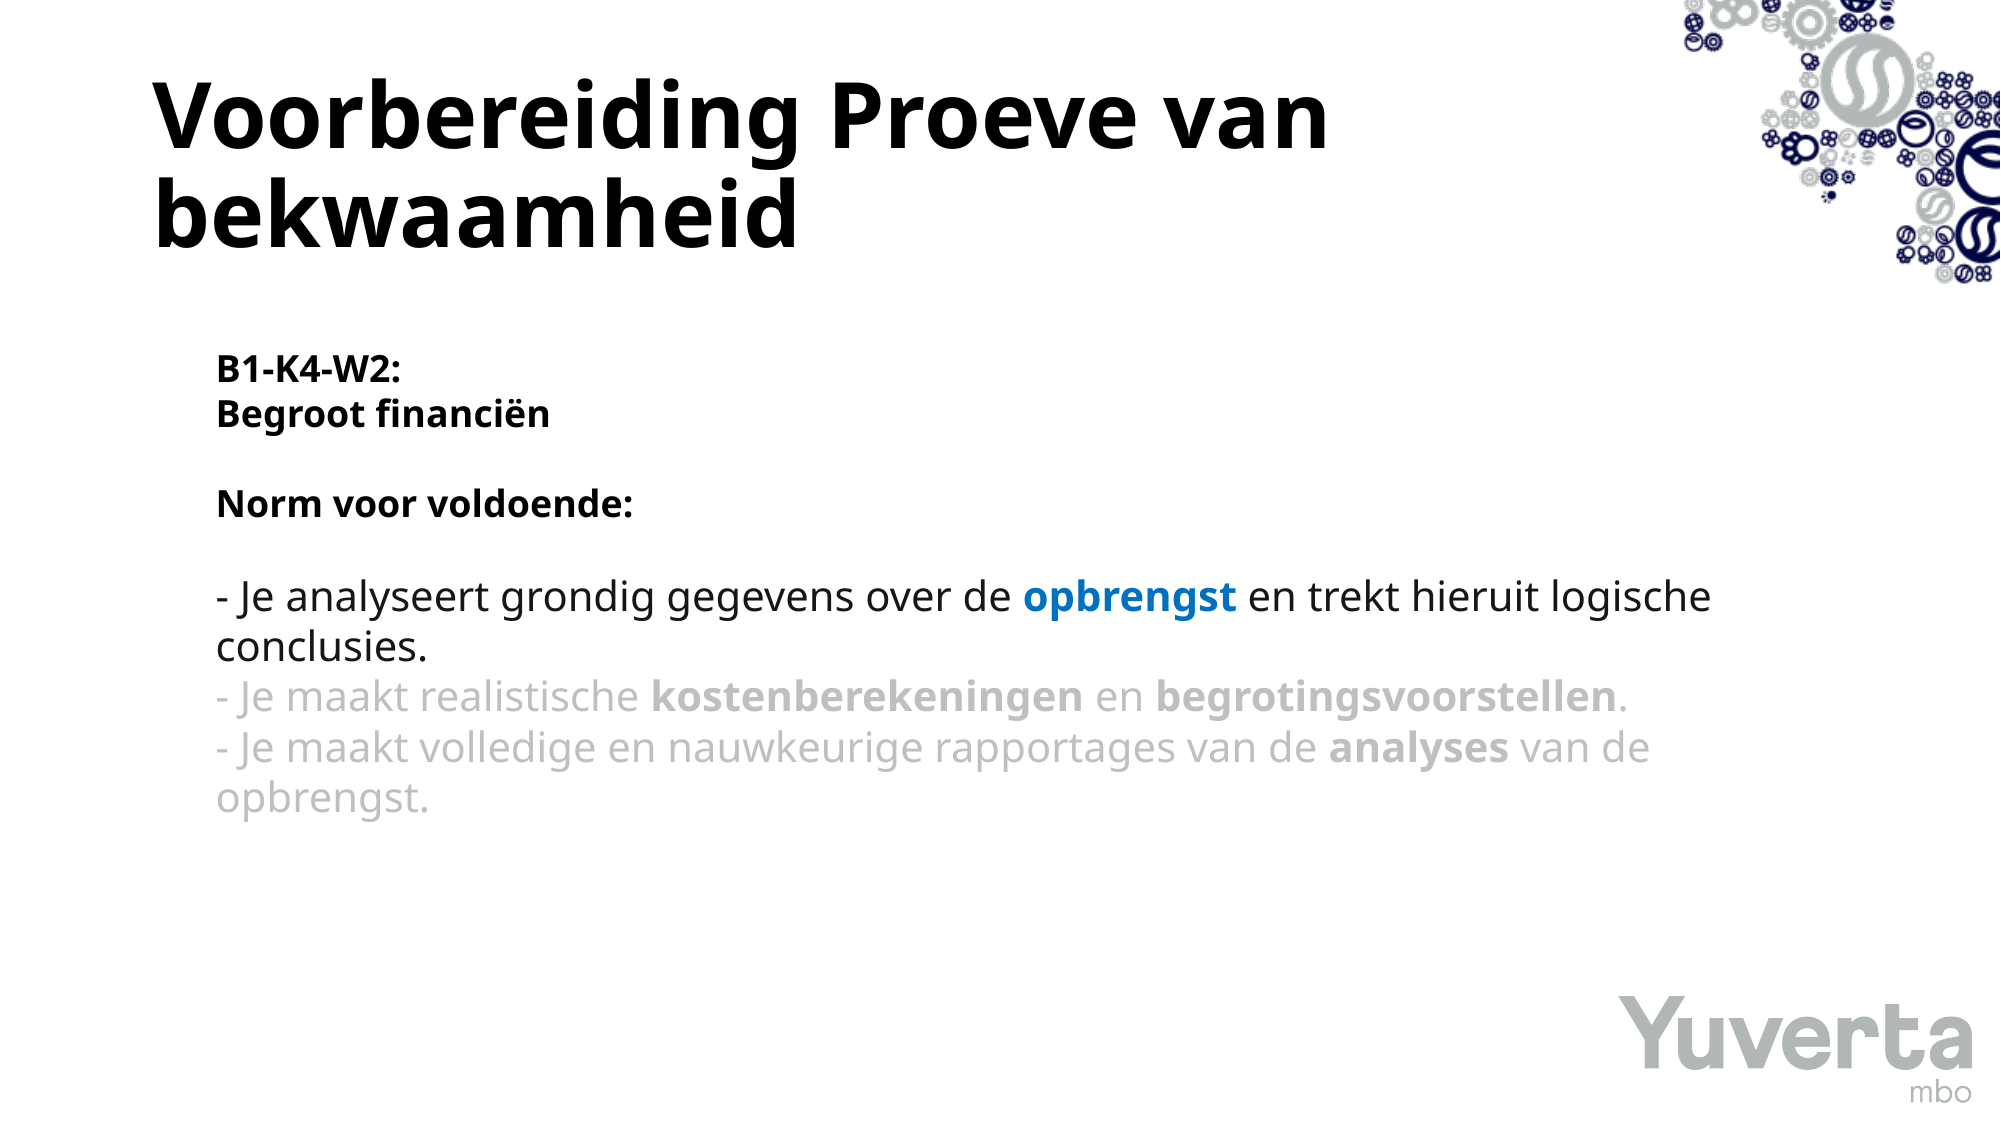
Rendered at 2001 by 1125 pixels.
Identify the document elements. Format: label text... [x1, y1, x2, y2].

picture [0, 0, 2000, 1125]
title Voorbereiding Proeve van bekwaamheid [137, 59, 1863, 278]
text_box B1-K4-W2: Begroot financiën Norm voor voldoende: - Je analyseert grondig gegevens over de opbrengst en trekt hieruit logische conclusies. - Je maakt realistische kostenberekeningen en begrotingsvoorstellen. - Je maakt volledige en nauwkeurige rapportages van de analyses van de opbrengst. [200, 337, 1736, 873]
